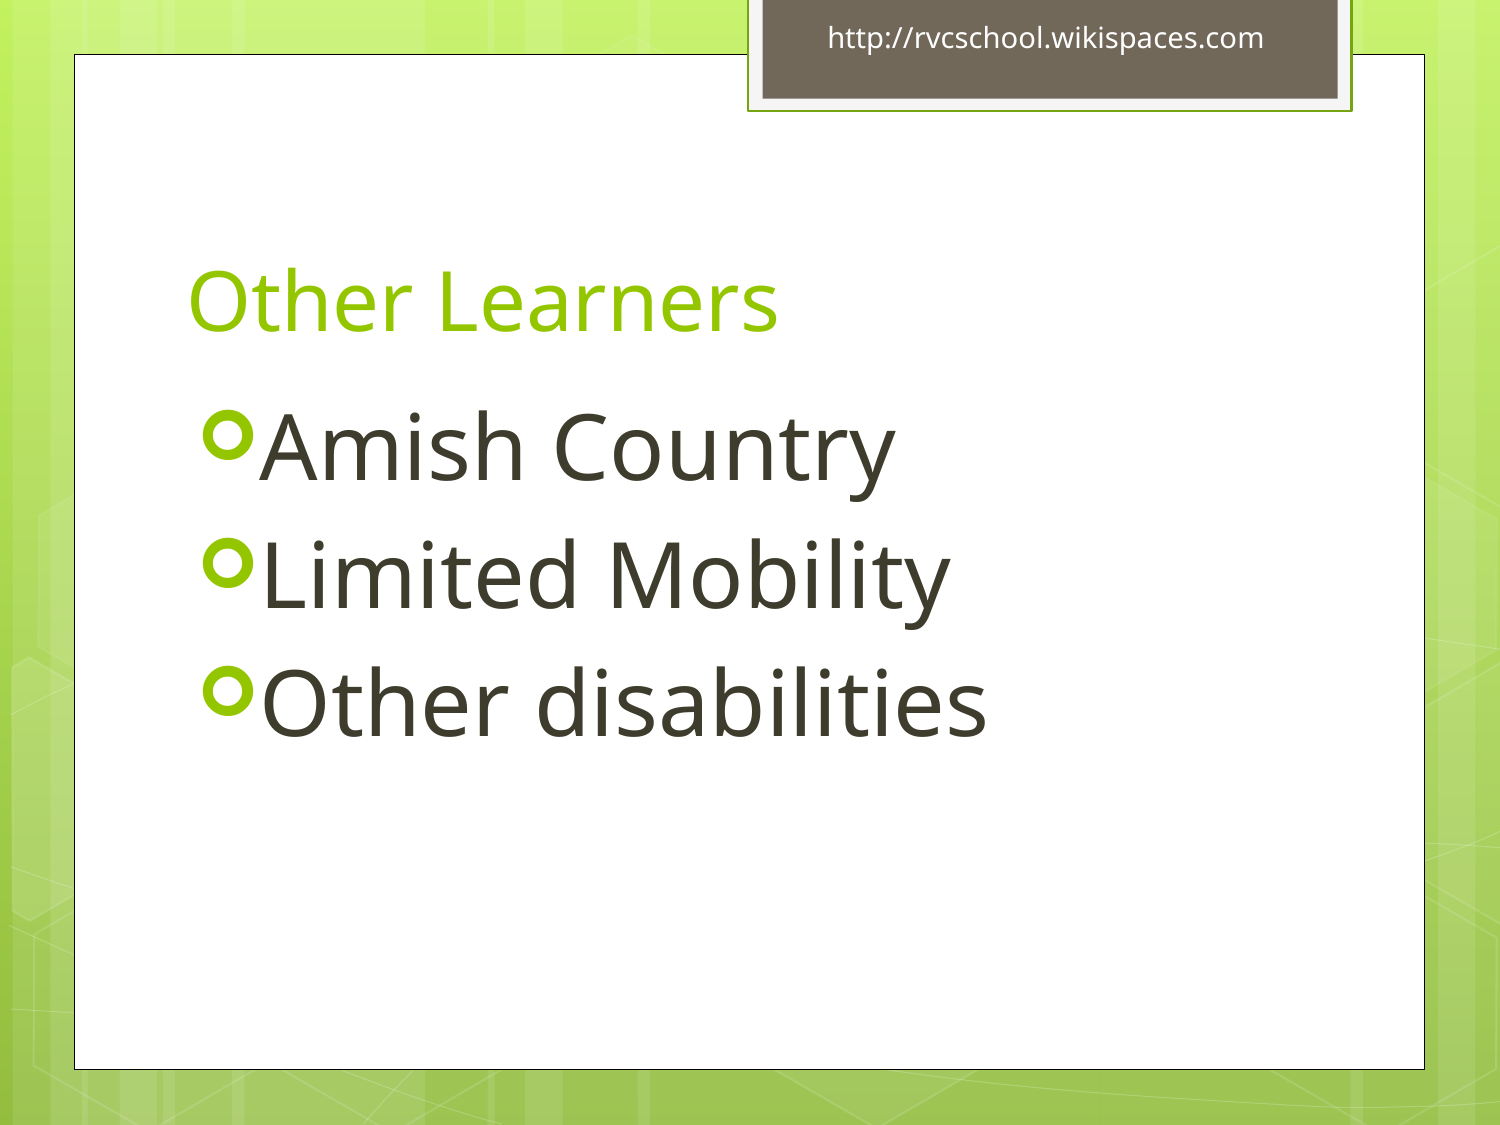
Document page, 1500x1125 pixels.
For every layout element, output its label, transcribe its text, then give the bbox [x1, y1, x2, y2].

list Amish Country Limited Mobility Other disabilities [171, 381, 1283, 957]
title Other Learners [171, 168, 1324, 357]
text_box http://rvcschool.wikispaces.com [812, 12, 1280, 63]
